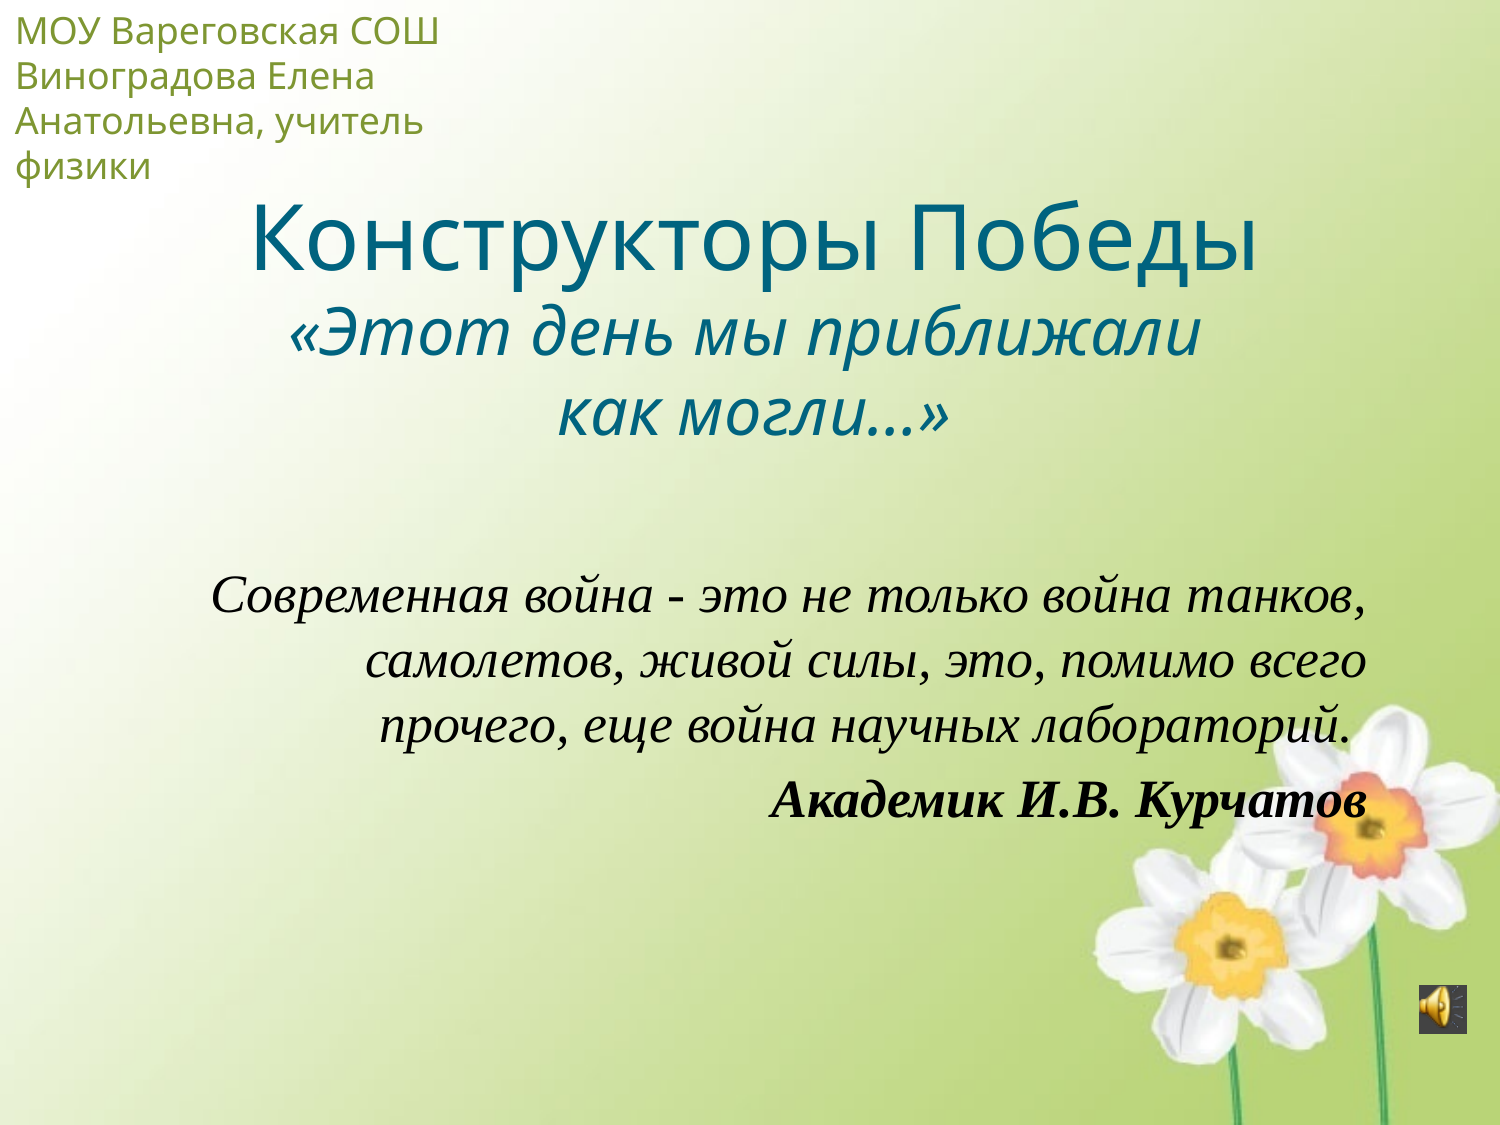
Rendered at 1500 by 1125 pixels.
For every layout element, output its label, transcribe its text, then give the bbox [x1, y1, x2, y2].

text_box МОУ Вареговская СОШ Виноградова Елена Анатольевна, учитель физики [0, 0, 457, 195]
title Конструкторы Победы «Этот день мы приближали как могли…» [117, 117, 1393, 511]
subtitle Современная война - это не только война танков, самолетов, живой силы, это, помимо всего прочего, еще война научных лабораторий. Академик И.В. Курчатов [164, 550, 1383, 839]
picture [0, 0, 1500, 1125]
